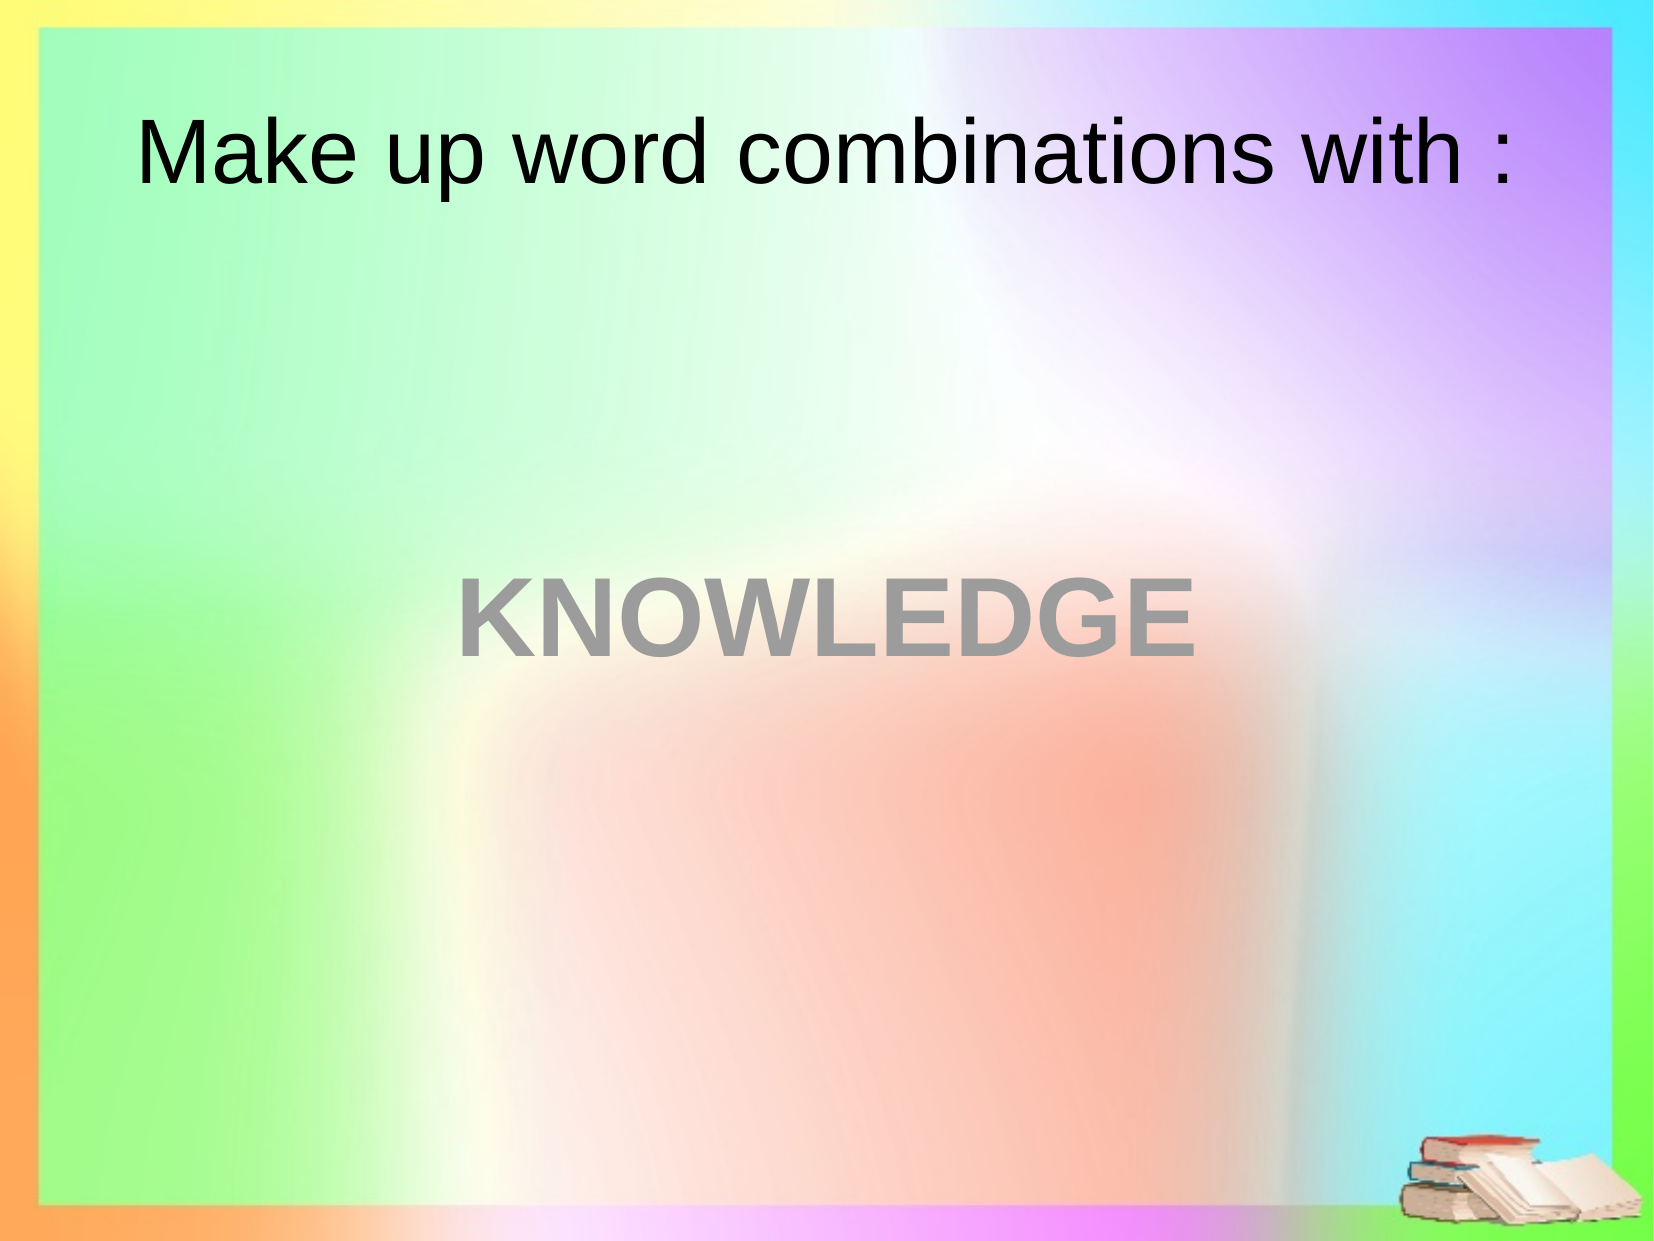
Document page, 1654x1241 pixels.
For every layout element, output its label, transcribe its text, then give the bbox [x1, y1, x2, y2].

title Make up word combinations with : [82, 49, 1571, 257]
picture [0, 0, 1654, 1241]
list [82, 289, 1571, 1109]
text_box KNOWLEDGE [440, 549, 1214, 690]
